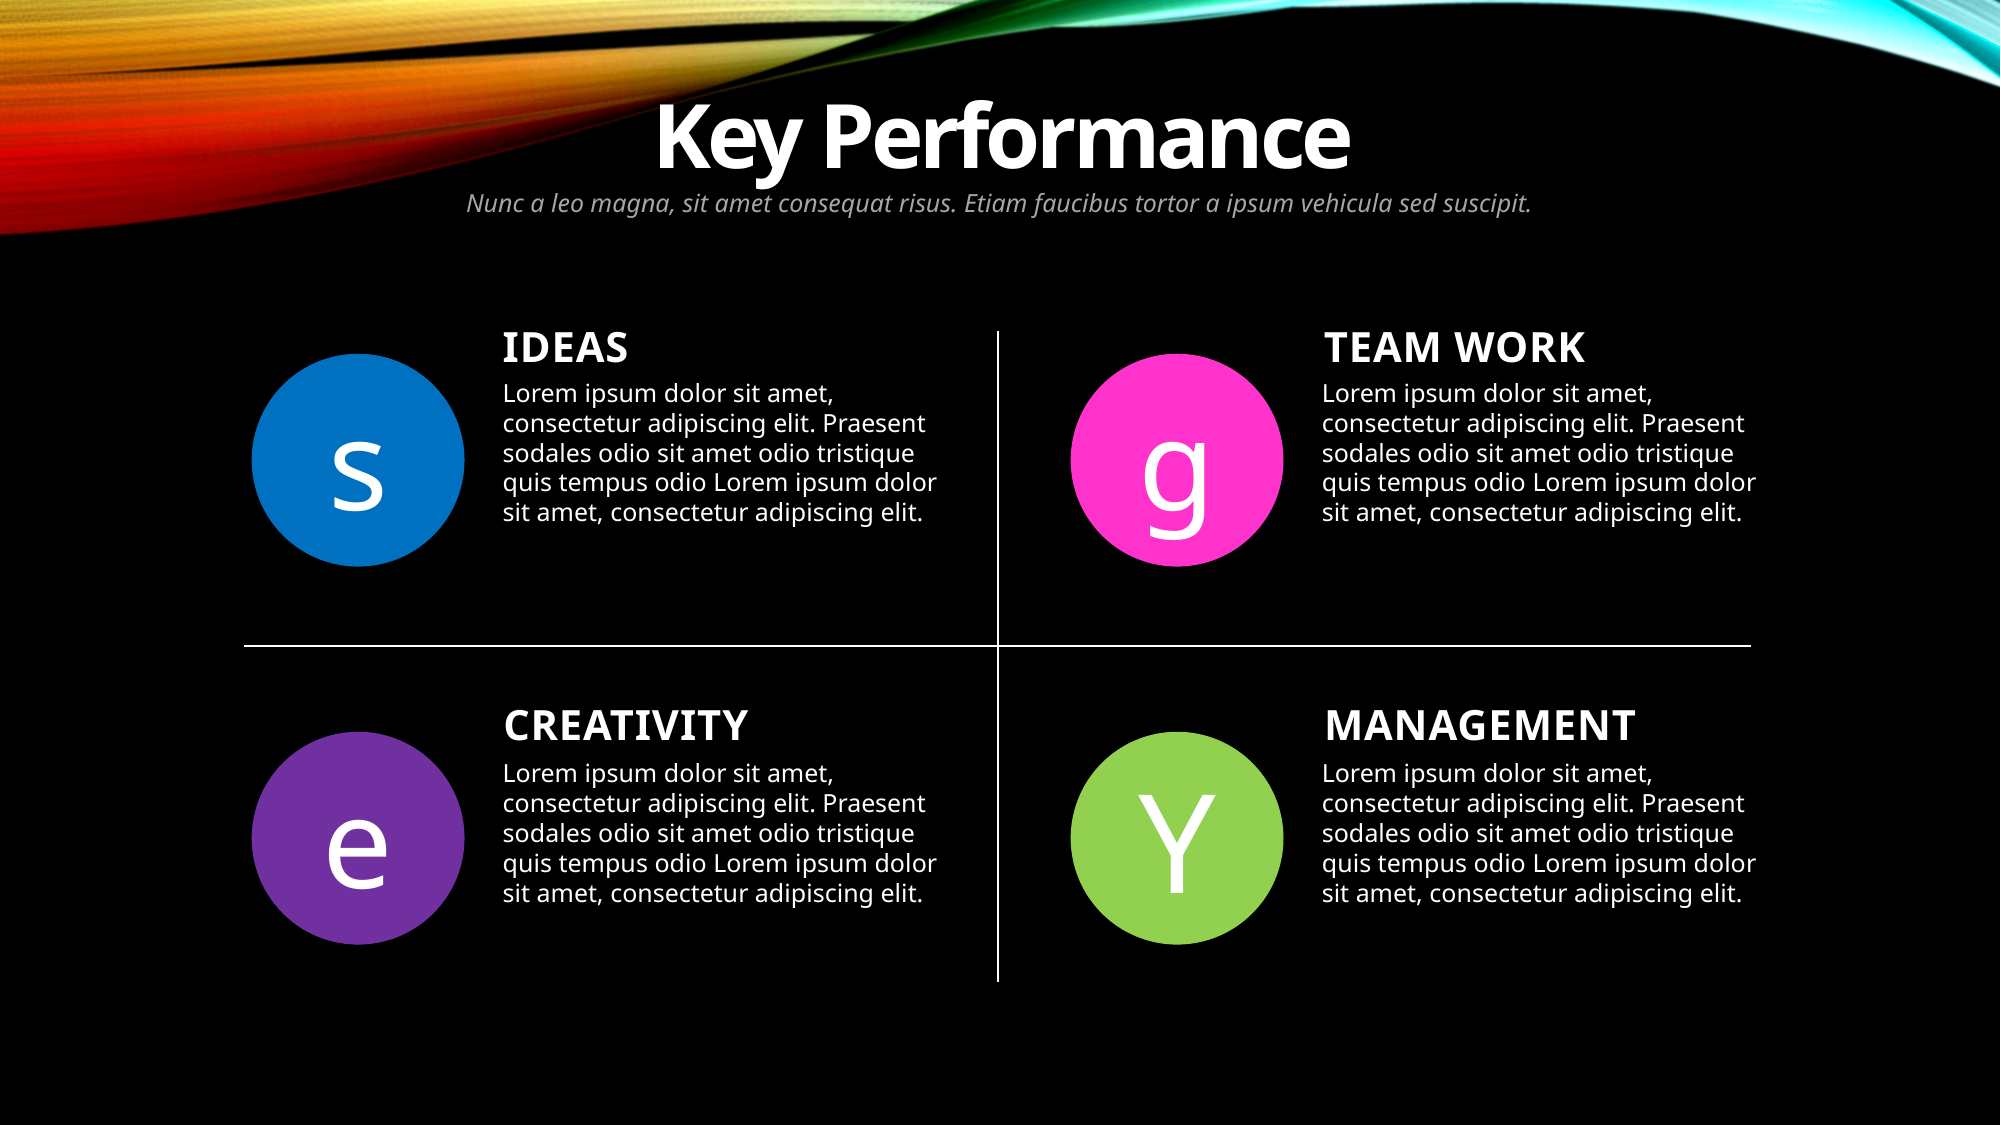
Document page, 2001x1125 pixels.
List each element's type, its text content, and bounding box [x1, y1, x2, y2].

text_box g [1069, 352, 1285, 568]
text_box Lorem ipsum dolor sit amet, consectetur adipiscing elit. Praesent sodales odio sit amet odio tristique quis tempus odio Lorem ipsum dolor sit amet, consectetur adipiscing elit. [487, 750, 961, 915]
text_box Y [1069, 730, 1285, 946]
text_box Nunc a leo magna, sit amet consequat risus. Etiam faucibus tortor a ipsum vehicula sed suscipit. [123, 182, 1884, 223]
picture [0, 0, 2000, 237]
text_box Lorem ipsum dolor sit amet, consectetur adipiscing elit. Praesent sodales odio sit amet odio tristique quis tempus odio Lorem ipsum dolor sit amet, consectetur adipiscing elit. [487, 369, 961, 535]
text_box e [250, 730, 466, 946]
text_box Lorem ipsum dolor sit amet, consectetur adipiscing elit. Praesent sodales odio sit amet odio tristique quis tempus odio Lorem ipsum dolor sit amet, consectetur adipiscing elit. [1307, 750, 1780, 915]
text_box TEAM WORK [1309, 313, 1601, 379]
text_box MANAGEMENT [1309, 691, 1652, 757]
text_box CREATIVITY [488, 691, 764, 757]
text_box s [250, 352, 466, 568]
text_box Lorem ipsum dolor sit amet, consectetur adipiscing elit. Praesent sodales odio sit amet odio tristique quis tempus odio Lorem ipsum dolor sit amet, consectetur adipiscing elit. [1307, 369, 1780, 535]
text_box IDEAS [487, 313, 644, 379]
text_box Key Performance [642, 74, 1365, 182]
